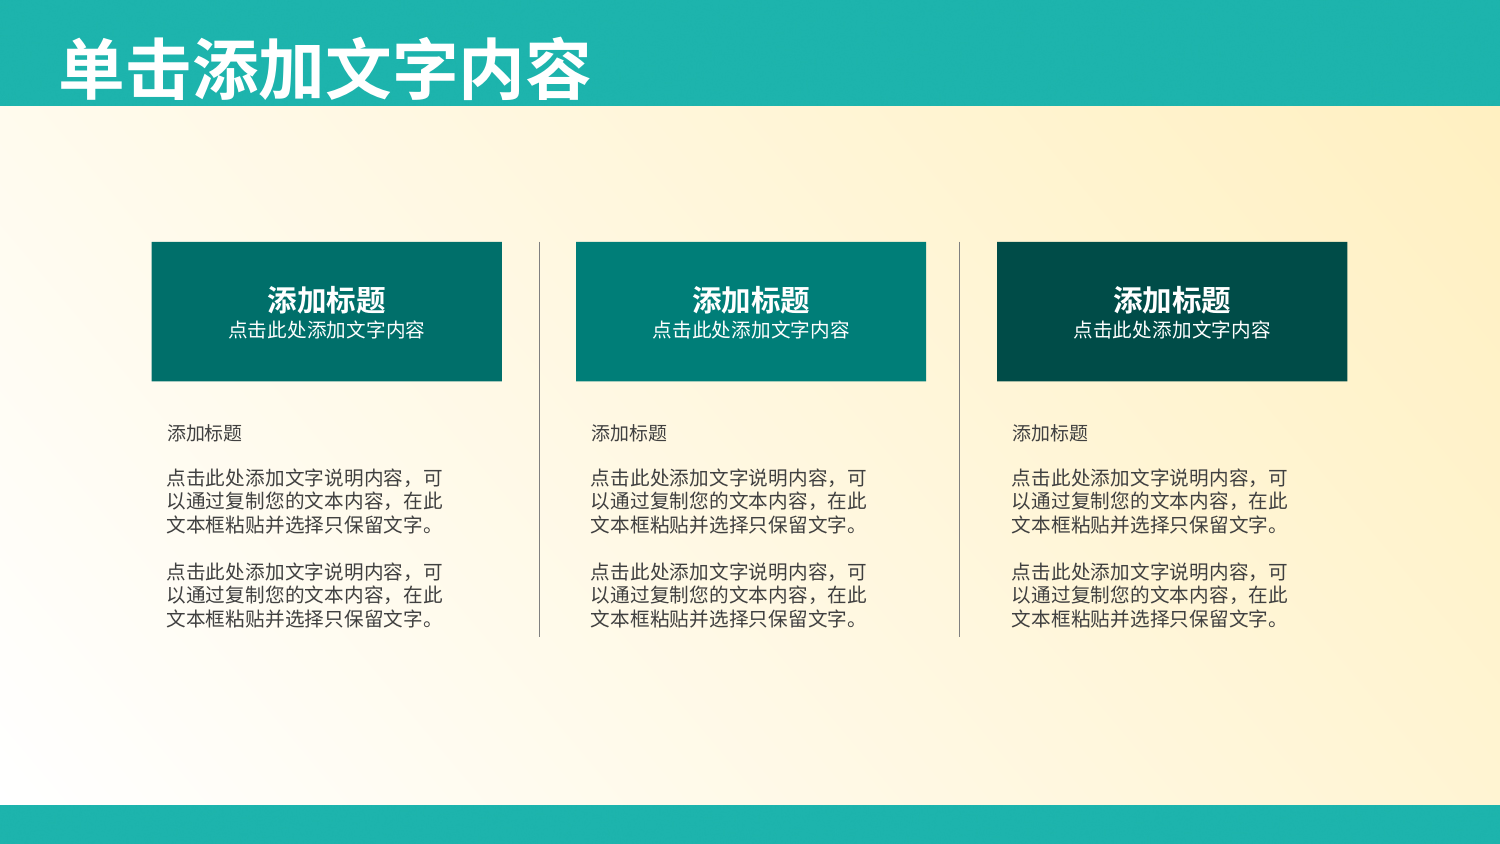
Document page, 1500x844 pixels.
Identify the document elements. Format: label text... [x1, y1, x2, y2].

text_box 添加标题 点击此处添加文字内容 [995, 240, 1349, 383]
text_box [151, 414, 476, 641]
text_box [575, 414, 900, 641]
text_box 添加标题 点击此处添加文字内容 [150, 240, 503, 383]
picture [0, 0, 1500, 106]
picture [0, 805, 1500, 844]
text_box 添加标题 点击此处添加文字内容 [574, 240, 928, 383]
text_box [996, 414, 1321, 641]
